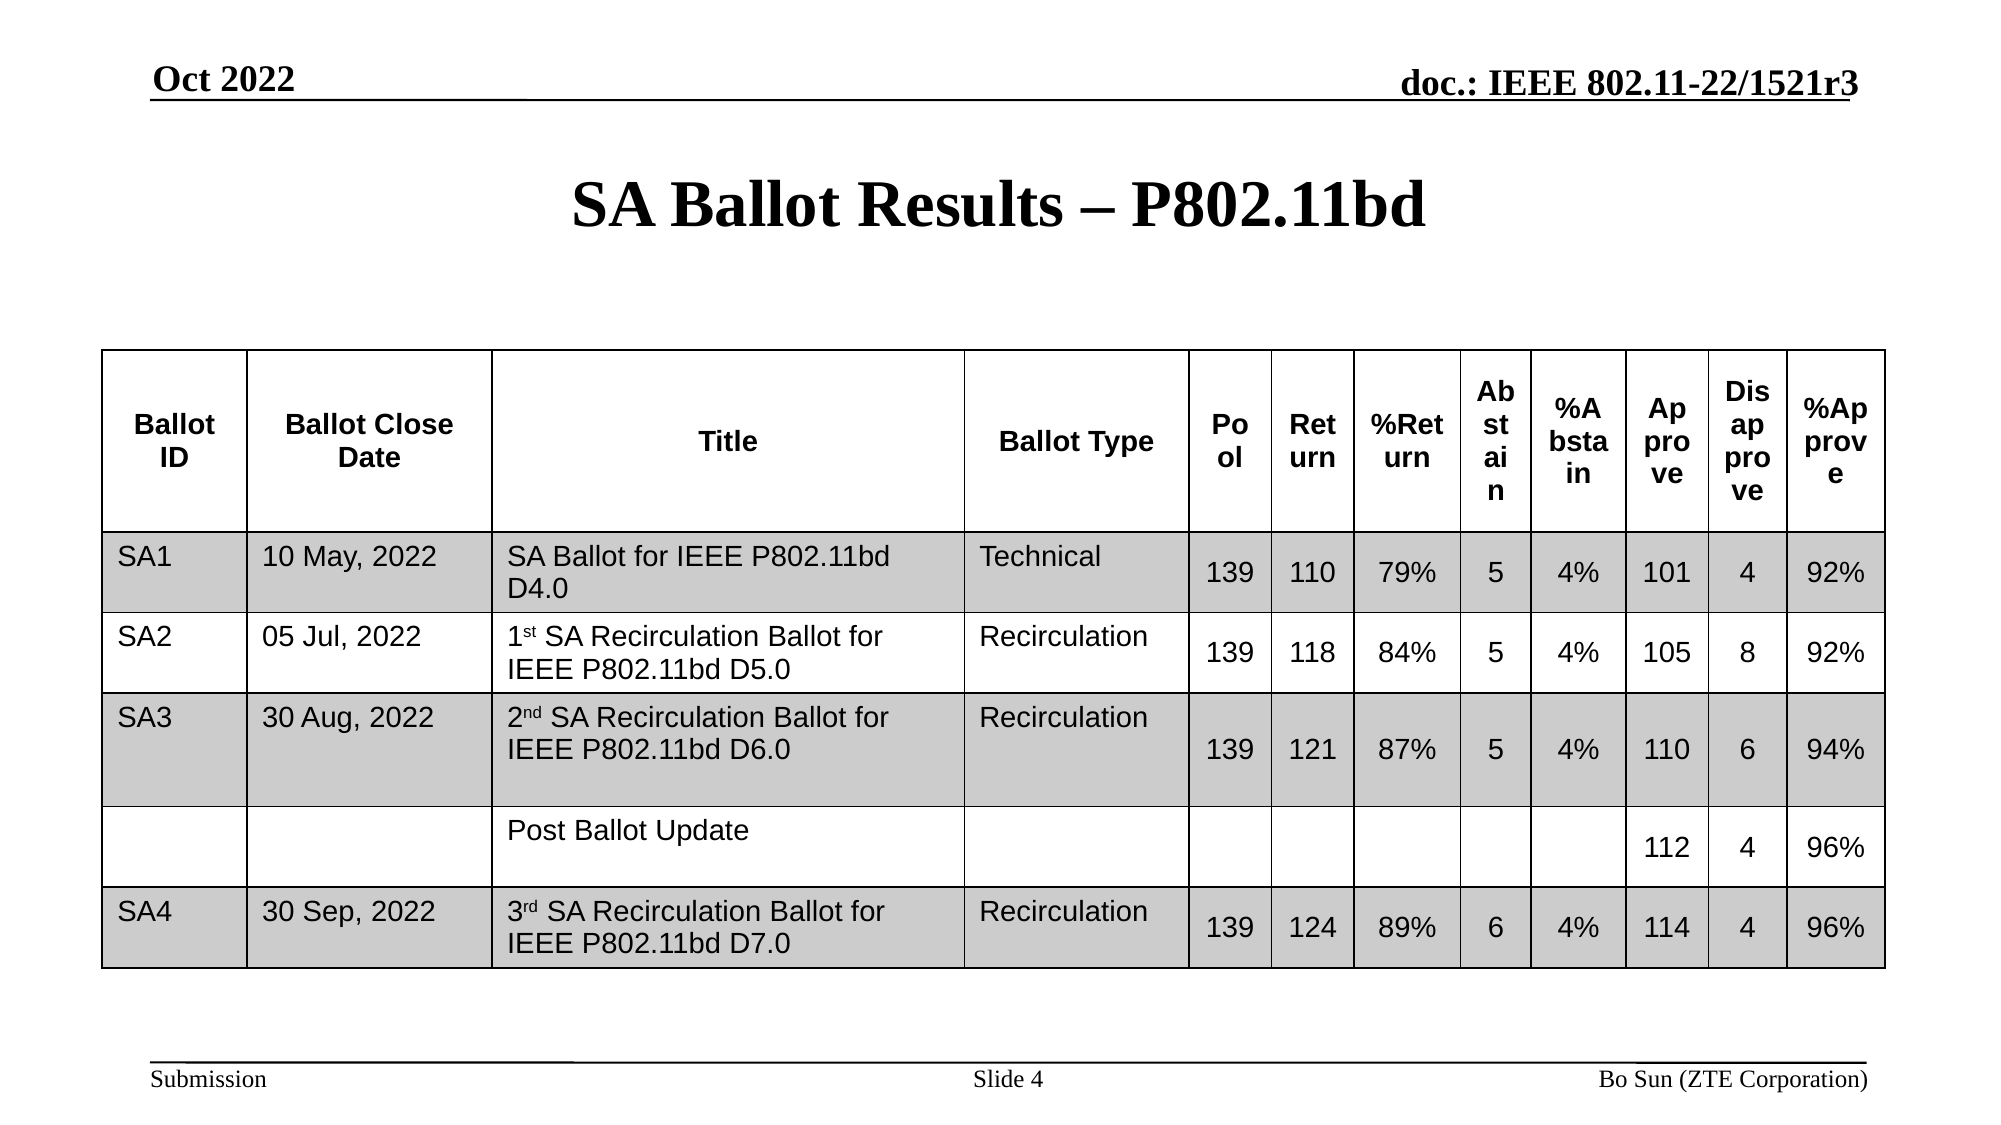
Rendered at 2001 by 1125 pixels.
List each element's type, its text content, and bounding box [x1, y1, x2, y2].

table_cell 110 [1272, 533, 1353, 612]
table_cell 4 [1709, 888, 1786, 967]
table_cell 4% [1532, 613, 1625, 692]
table_header Approve [1627, 351, 1708, 531]
table_cell 139 [1190, 888, 1271, 967]
table_cell SA4 [103, 888, 246, 967]
table_header Return [1272, 351, 1353, 531]
table_cell 6 [1461, 888, 1530, 967]
table_header Ballot ID [103, 351, 246, 531]
table_cell 92% [1788, 533, 1884, 612]
table_cell 92% [1788, 613, 1884, 692]
table_cell 79% [1355, 533, 1460, 612]
table_header Pool [1190, 351, 1271, 531]
table_cell 1st SA Recirculation Ballot for IEEE P802.11bd D5.0 [493, 613, 964, 692]
table_header Abstain [1461, 351, 1530, 531]
table_header Ballot Type [965, 351, 1188, 531]
table_cell [103, 807, 246, 886]
table_cell 30 Aug, 2022 [248, 694, 491, 806]
table_cell 105 [1627, 613, 1708, 692]
table_cell 89% [1355, 888, 1460, 967]
table_cell 30 Sep, 2022 [248, 888, 491, 967]
table_cell 3rd SA Recirculation Ballot for IEEE P802.11bd D7.0 [493, 888, 964, 967]
table_cell 139 [1190, 533, 1271, 612]
table_cell [248, 807, 491, 886]
table_header Title [493, 351, 964, 531]
table_cell 4% [1532, 533, 1625, 612]
table_cell SA Ballot for IEEE P802.11bd D4.0 [493, 533, 964, 612]
table_cell 96% [1788, 888, 1884, 967]
table_cell 121 [1272, 694, 1353, 806]
table_header Disapprove [1709, 351, 1786, 531]
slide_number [152, 54, 563, 100]
table_cell 2nd SA Recirculation Ballot for IEEE P802.11bd D6.0 [493, 694, 964, 806]
table_header %Return [1355, 351, 1460, 531]
table_cell 94% [1788, 694, 1884, 806]
table_cell 6 [1709, 694, 1786, 806]
title SA Ballot Results – P802.11bd [149, 112, 1850, 288]
table_cell [1461, 807, 1530, 886]
table_cell [1190, 807, 1271, 886]
table_cell 4 [1709, 533, 1786, 612]
table_cell 112 [1627, 807, 1708, 886]
table_cell [1355, 807, 1460, 886]
table_cell 139 [1190, 694, 1271, 806]
table_cell 96% [1788, 807, 1884, 886]
table_cell 84% [1355, 613, 1460, 692]
slide_number Slide 4 [950, 1061, 1067, 1123]
table_cell 124 [1272, 888, 1353, 967]
table_cell 4 [1709, 807, 1786, 886]
table_header %Approve [1788, 351, 1884, 531]
footer Bo Sun (ZTE Corporation) [1171, 1061, 1869, 1093]
table_cell [1272, 807, 1353, 886]
table_cell 5 [1461, 613, 1530, 692]
table_cell 5 [1461, 533, 1530, 612]
table_cell SA3 [103, 694, 246, 806]
table_cell Post Ballot Update [493, 807, 964, 886]
table_cell Recirculation [965, 694, 1188, 806]
table_cell 4% [1532, 888, 1625, 967]
table_cell 114 [1627, 888, 1708, 967]
table_cell Recirculation [965, 613, 1188, 692]
table_cell [1532, 807, 1625, 886]
table_cell Technical [965, 533, 1188, 612]
table_cell 118 [1272, 613, 1353, 692]
table_header Ballot Close Date [248, 351, 491, 531]
table_cell SA1 [103, 533, 246, 612]
table_cell 110 [1627, 694, 1708, 806]
table_cell 4% [1532, 694, 1625, 806]
table_cell SA2 [103, 613, 246, 692]
table_cell 10 May, 2022 [248, 533, 491, 612]
table_cell Recirculation [965, 888, 1188, 967]
table_cell 05 Jul, 2022 [248, 613, 491, 692]
table_cell 139 [1190, 613, 1271, 692]
table_cell 5 [1461, 694, 1530, 806]
table_header %Abstain [1532, 351, 1625, 531]
table_cell 101 [1627, 533, 1708, 612]
table_cell [965, 807, 1188, 886]
table_cell 87% [1355, 694, 1460, 806]
table_cell 8 [1709, 613, 1786, 692]
